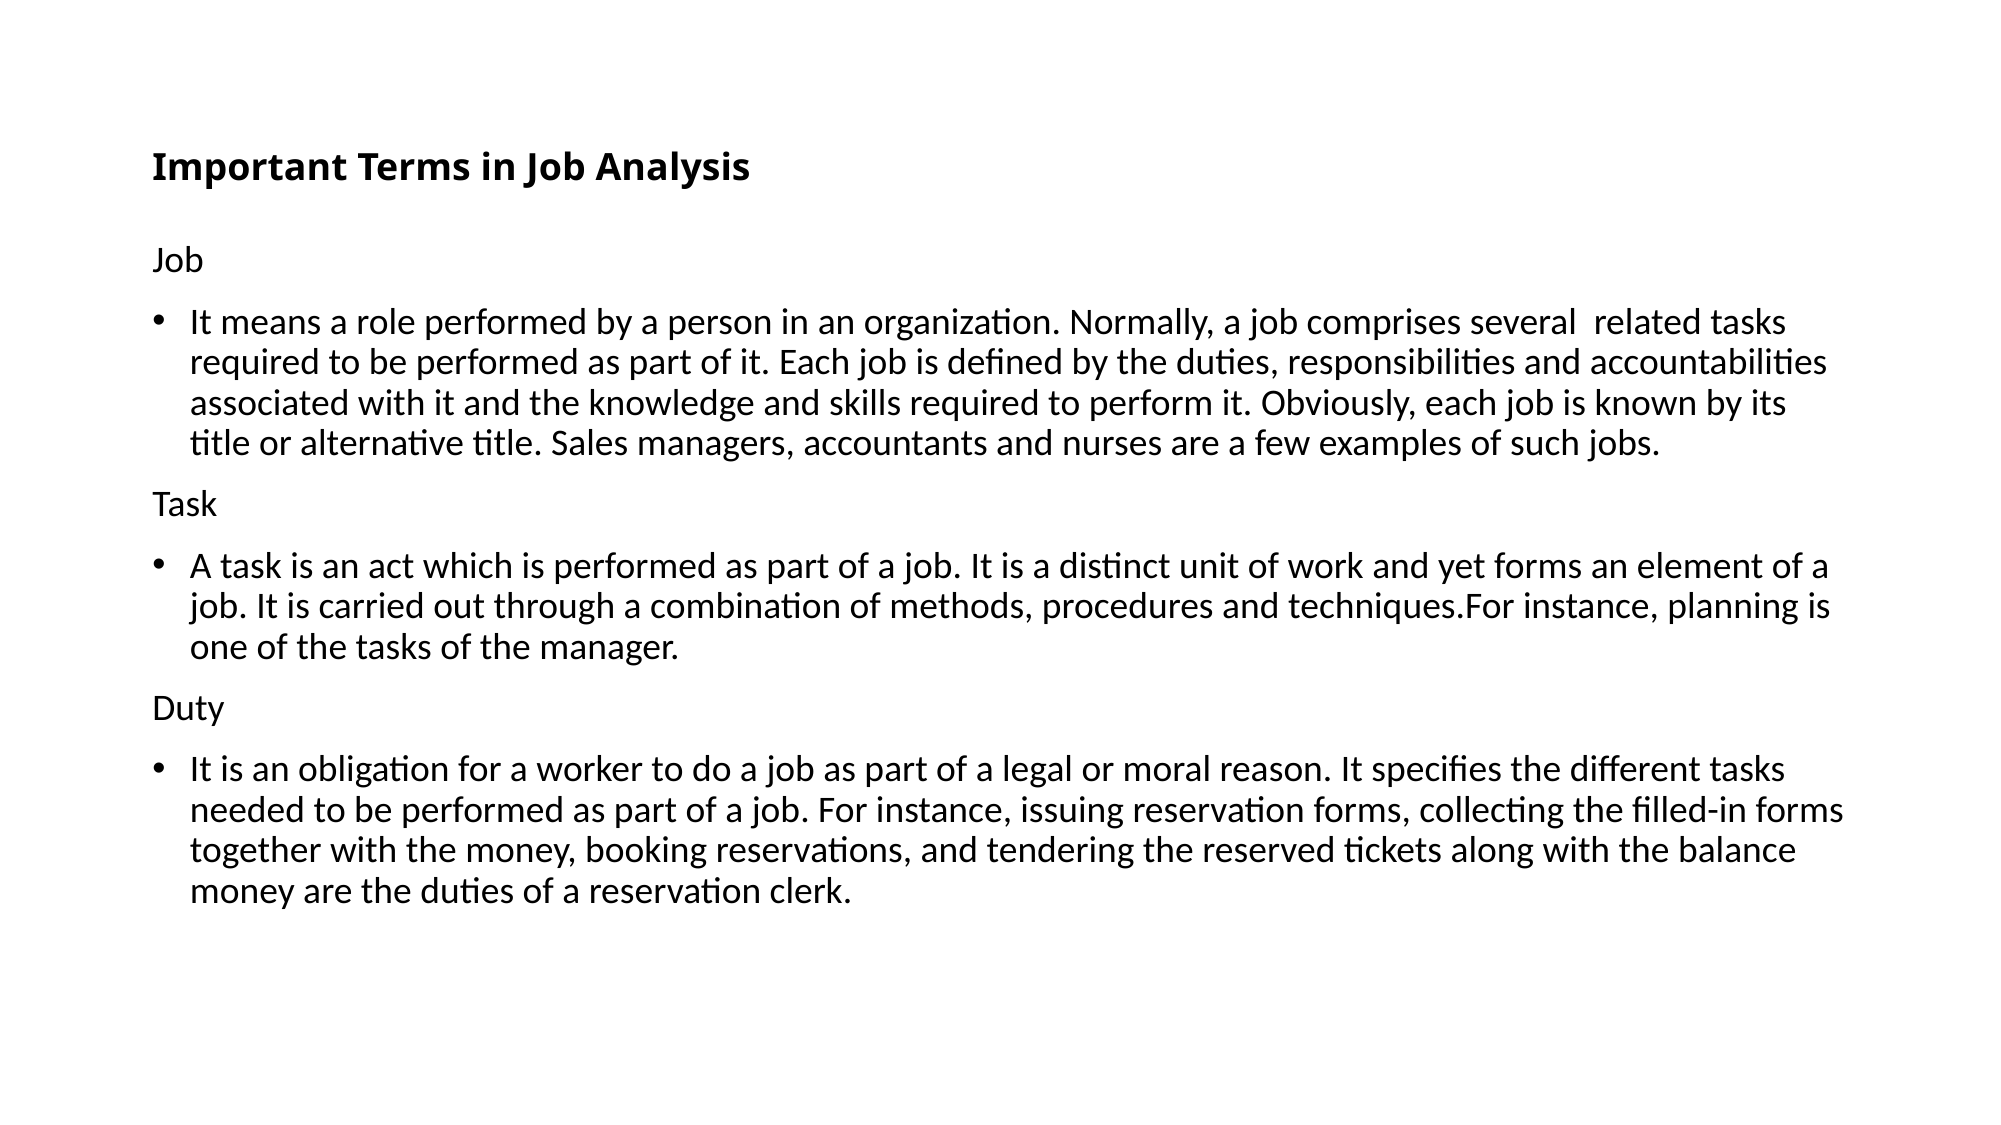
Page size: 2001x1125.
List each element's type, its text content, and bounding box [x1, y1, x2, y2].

title Important Terms in Job Analysis [137, 59, 1863, 233]
list Job It means a role performed by a person in an organization. Normally, a job comprises several related tasks required to be performed as part of it. Each job is defined by the duties, responsibilities and accountabilities associated with it and the knowledge and skills required to perform it. Obviously, each job is known by its title or alternative title. Sales managers, accountants and nurses are a few examples of such jobs. Task A task is an act which is performed as part of a job. It is a distinct unit of work and yet forms an element of a job. It is carried out through a combination of methods, procedures and techniques.For instance, planning is one of the tasks of the manager. Duty It is an obligation for a worker to do a job as part of a legal or moral reason. It specifies the different tasks needed to be performed as part of a job. For instance, issuing reservation forms, collecting the filled-in forms together with the money, booking reservations, and tendering the reserved tickets along with the balance money are the duties of a reservation clerk. [137, 233, 1863, 1014]
